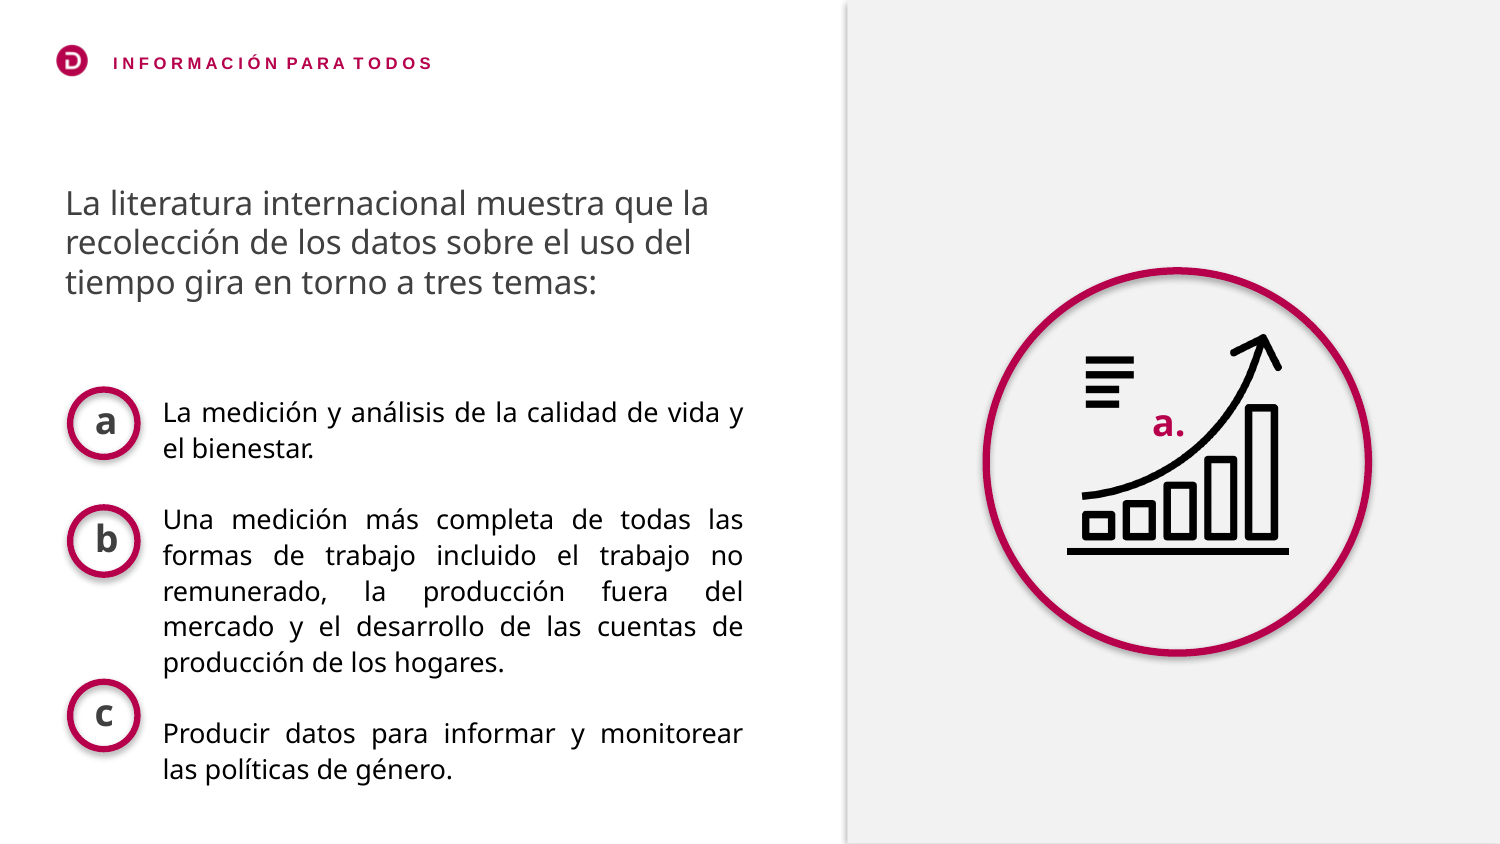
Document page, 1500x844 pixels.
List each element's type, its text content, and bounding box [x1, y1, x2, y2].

text_box La literatura internacional muestra que la recolección de los datos sobre el uso del tiempo gira en torno a tres temas: [50, 174, 776, 309]
text_box [82, 450, 126, 458]
picture [1067, 333, 1289, 555]
text_box [81, 742, 126, 750]
text_box a. [847, 0, 1500, 844]
text_box [82, 568, 126, 576]
text_box [69, 399, 79, 448]
text_box [134, 524, 139, 558]
picture [53, 42, 91, 79]
text_box [133, 404, 139, 442]
text_box [69, 516, 80, 566]
text_box a [79, 389, 133, 450]
text_box b [80, 507, 134, 568]
text_box [69, 691, 79, 740]
text_box c [79, 681, 129, 742]
text_box La medición y análisis de la calidad de vida y el bienestar. Una medición más completa de todas las formas de trabajo incluido el trabajo no remunerado, la producción fuera del mercado y el desarrollo de las cuentas de producción de los hogares. Producir datos para informar y monitorear las políticas de género. [145, 384, 759, 793]
text_box [129, 692, 139, 739]
text_box [985, 270, 1370, 654]
